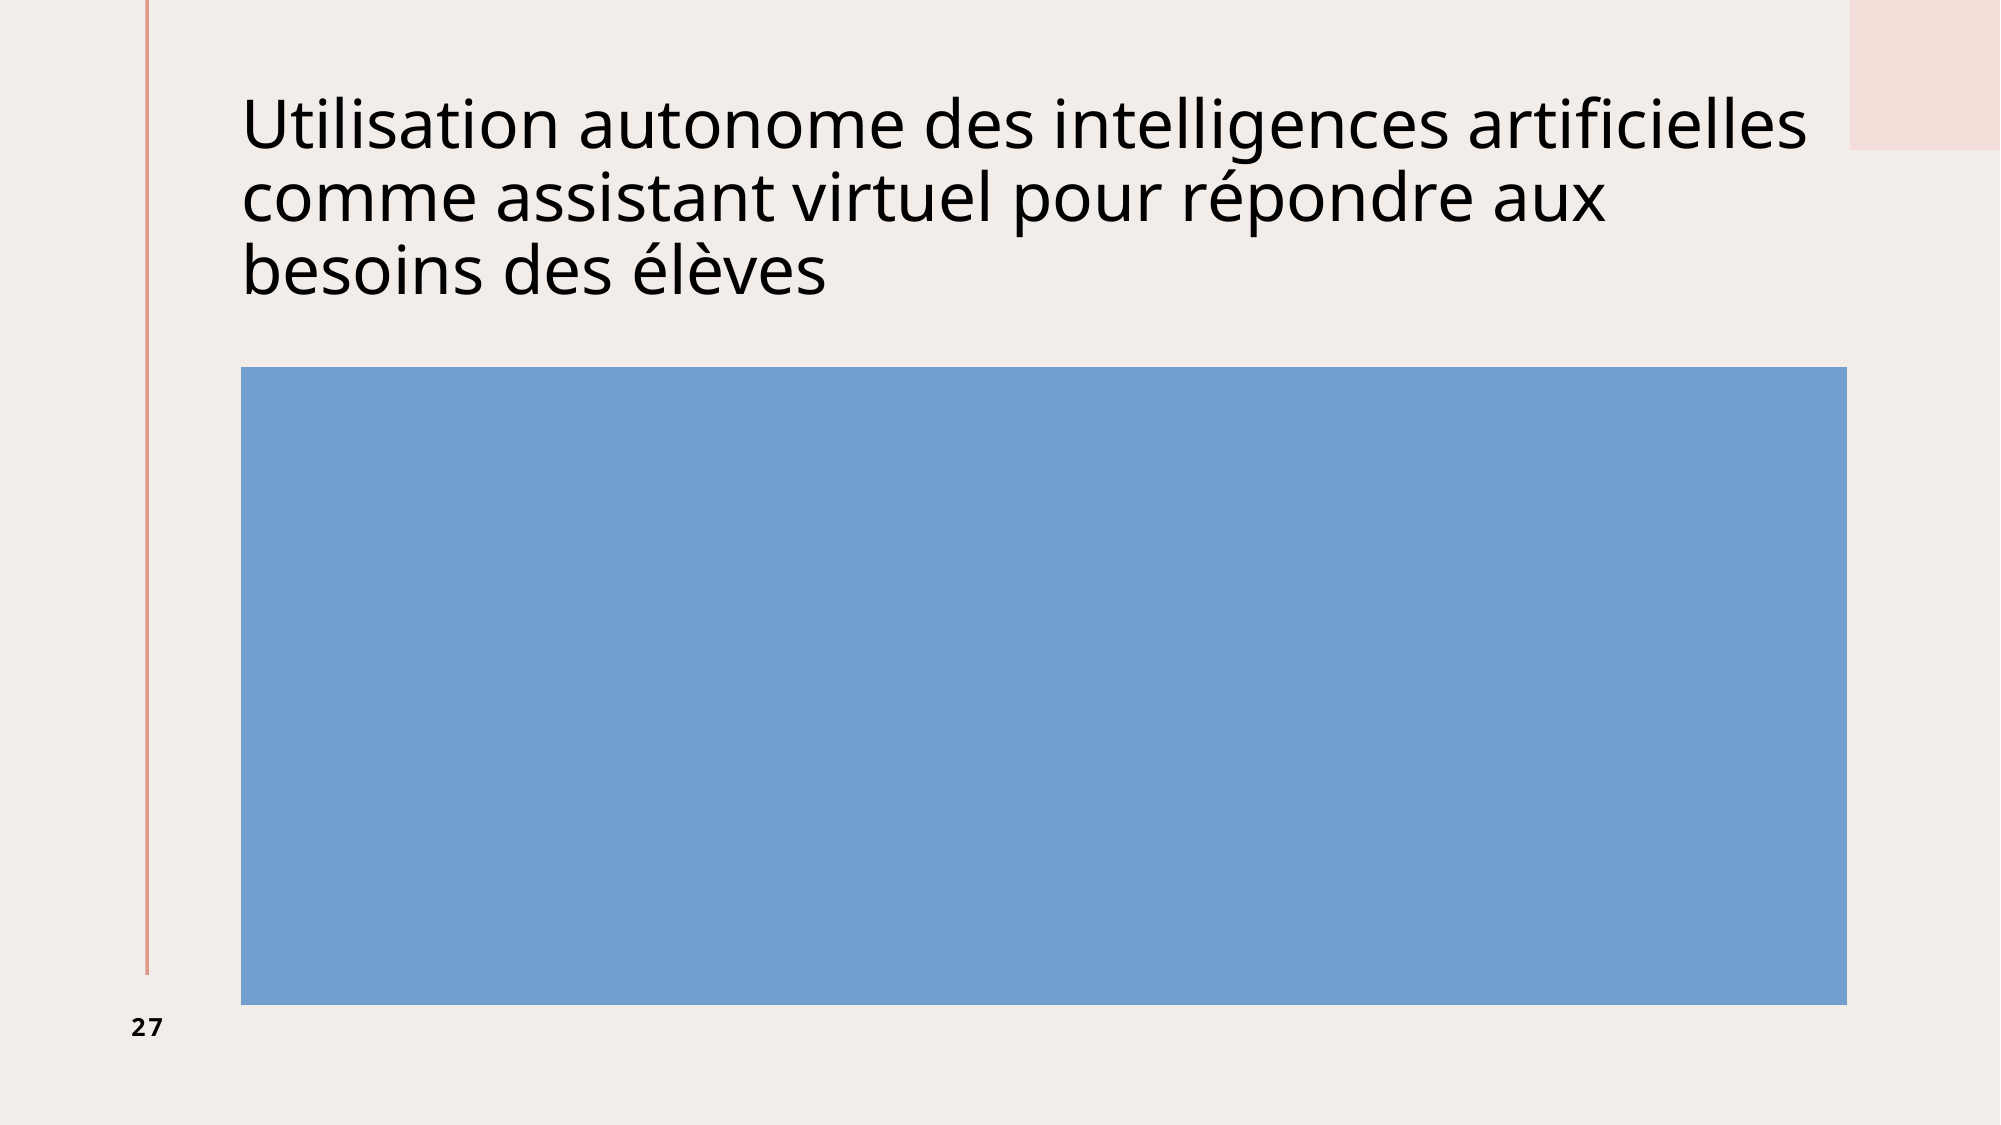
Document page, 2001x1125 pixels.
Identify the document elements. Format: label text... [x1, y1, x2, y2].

slide_number 27 [67, 975, 227, 1082]
title Utilisation autonome des intelligences artificielles comme assistant virtuel pour répondre aux besoins des élèves [240, 82, 1850, 317]
